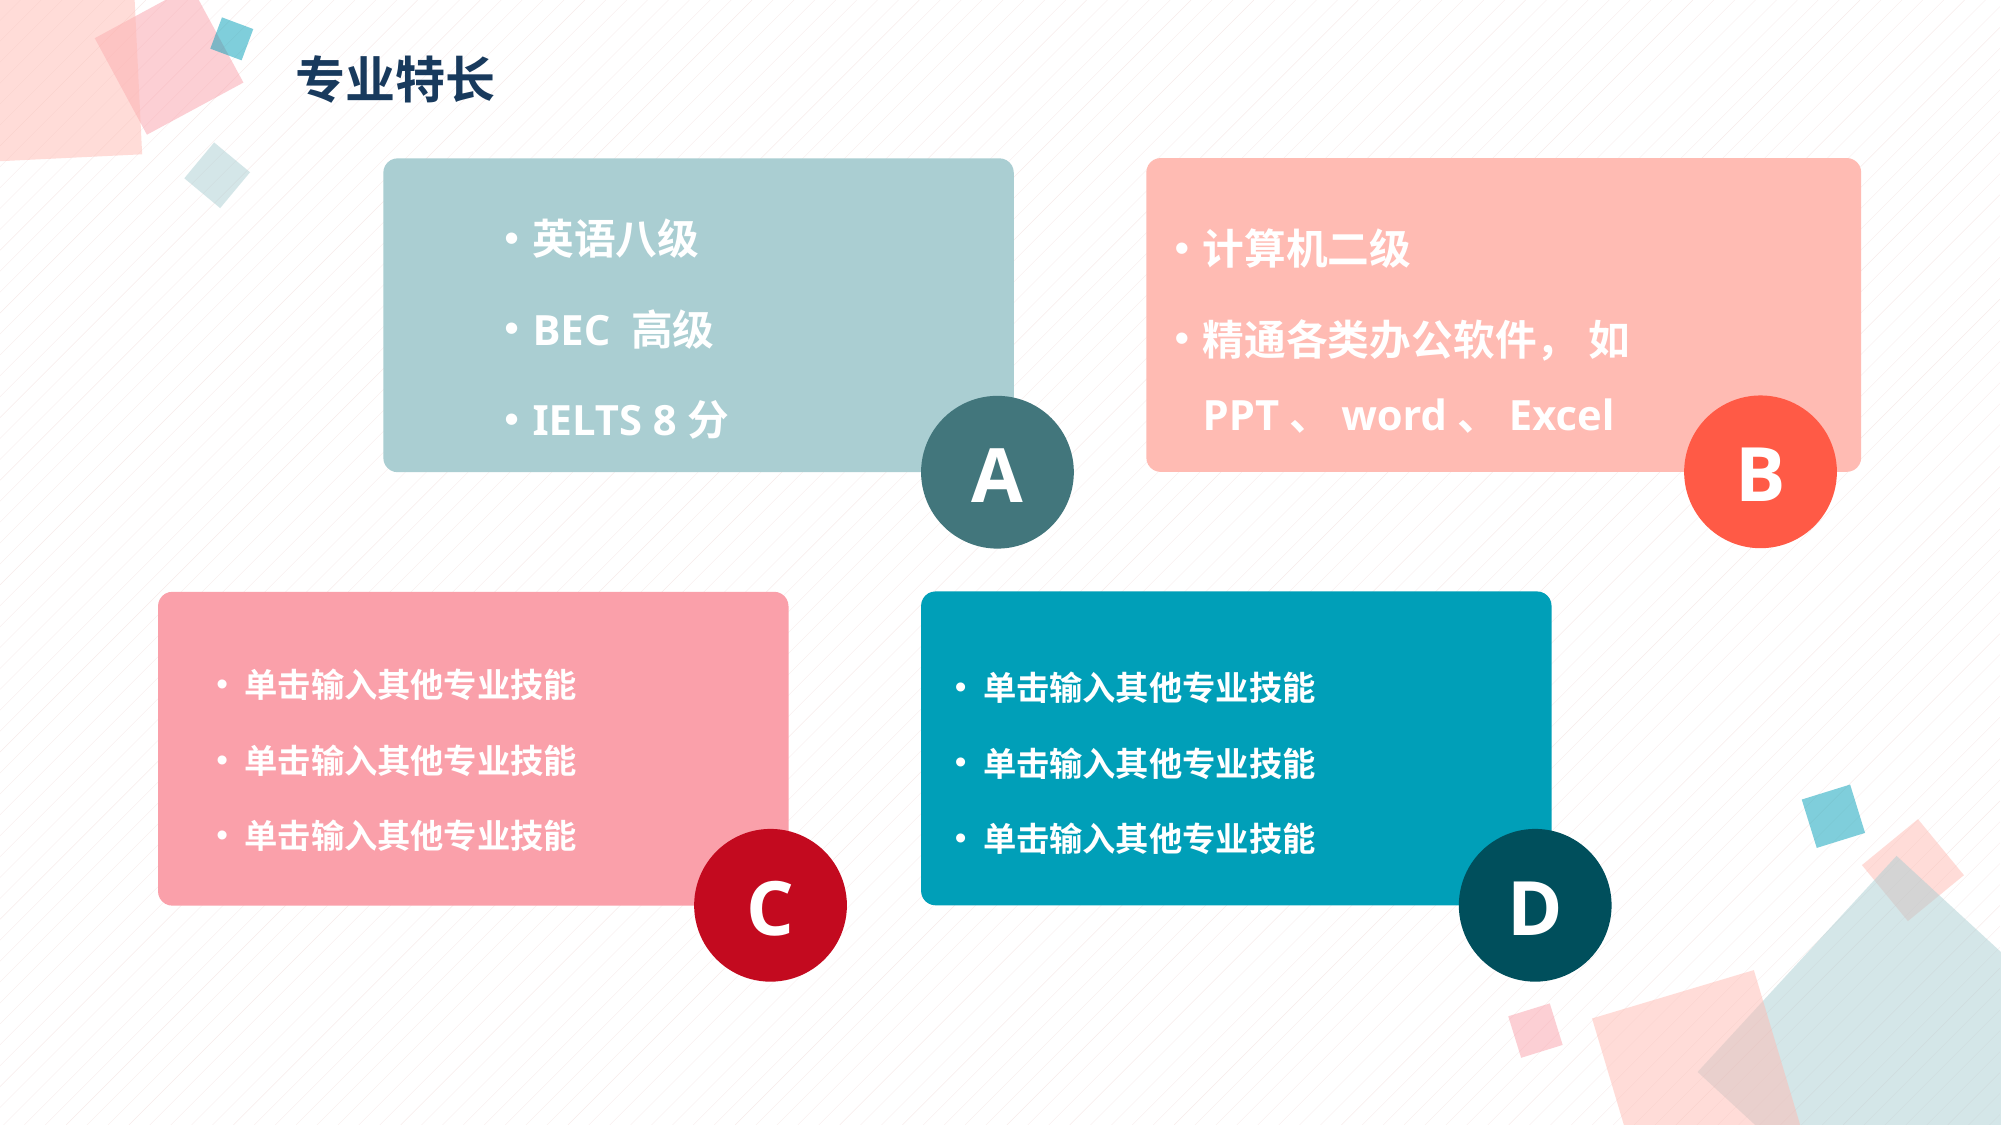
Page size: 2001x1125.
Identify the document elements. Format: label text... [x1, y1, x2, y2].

text_box C [693, 887, 848, 983]
text_box 计算机二级 精通各类办公软件， 如PPT、word、Excel [1159, 190, 1888, 440]
text_box D [1457, 890, 1613, 983]
text_box [156, 590, 790, 907]
text_box 英语八级 BEC 高级 IELTS 8分 [489, 180, 940, 450]
text_box A [920, 394, 1075, 550]
text_box 单击输入其他专业技能 单击输入其他专业技能 单击输入其他专业技能 [940, 639, 1669, 890]
text_box [1145, 156, 1863, 473]
text_box 单击输入其他专业技能 单击输入其他专业技能 单击输入其他专业技能 [201, 636, 930, 887]
list 专业特长 [280, 38, 1201, 127]
text_box [920, 590, 1553, 907]
text_box [382, 157, 1015, 474]
text_box B [1683, 440, 1838, 550]
